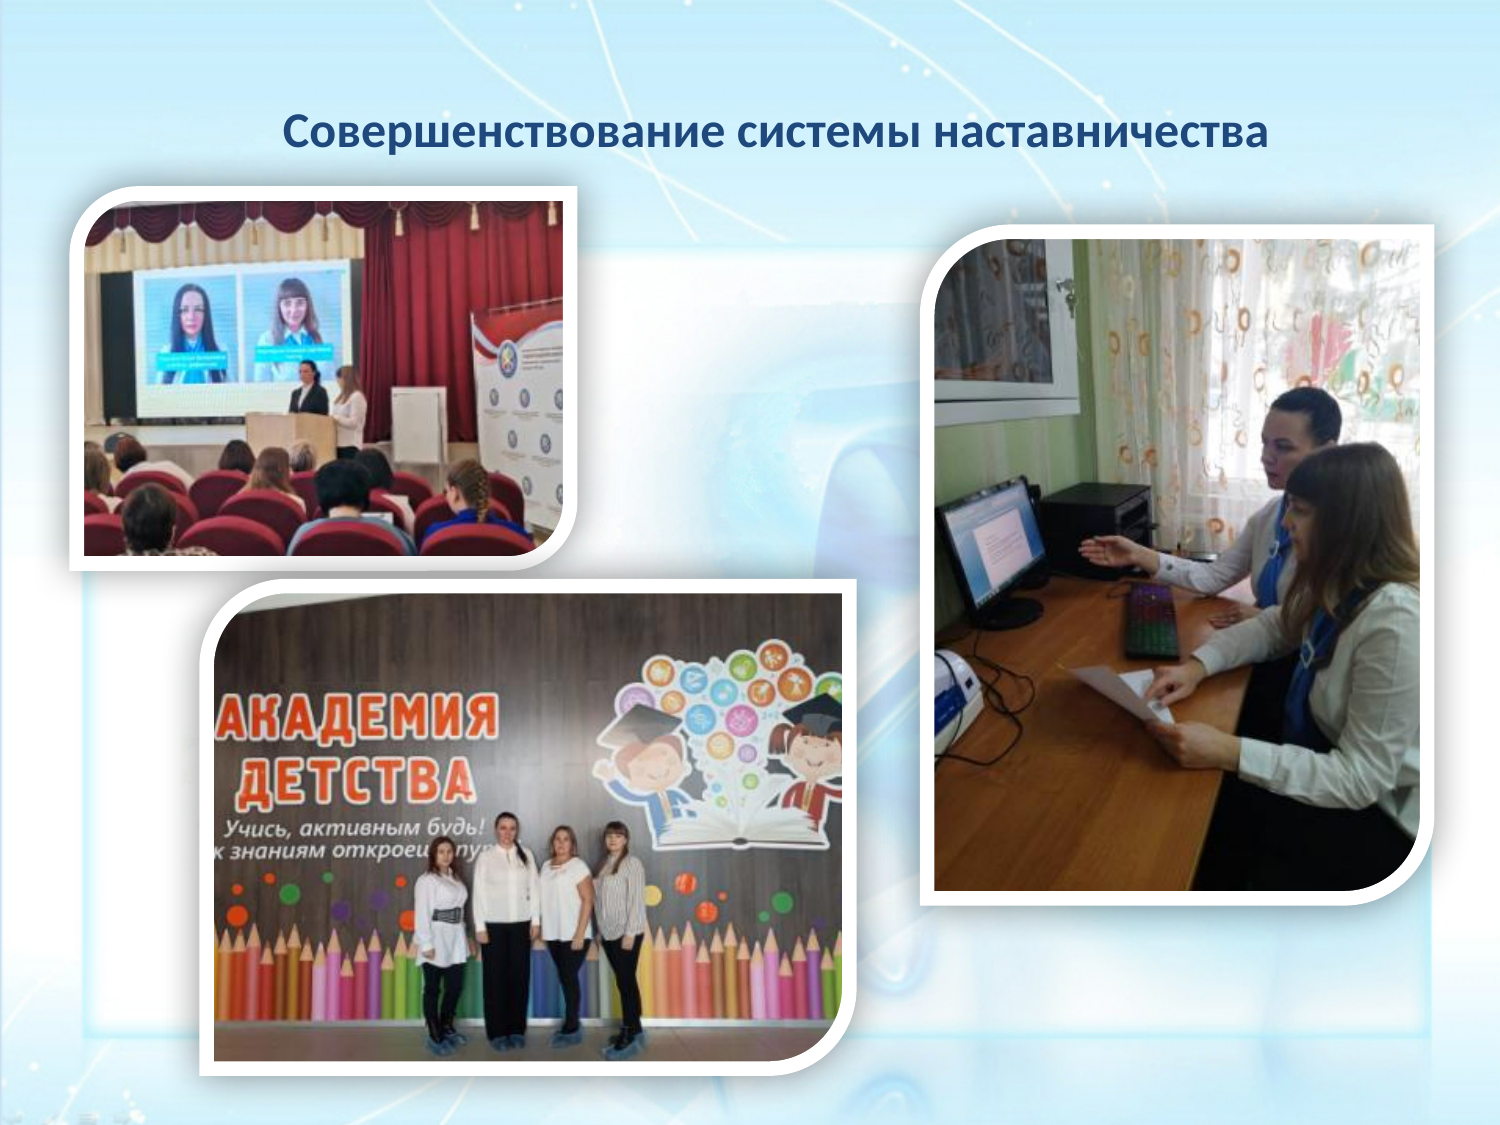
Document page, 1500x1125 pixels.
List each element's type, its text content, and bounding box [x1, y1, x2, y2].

text_box Совершенствование системы наставничества [53, 42, 1500, 213]
picture [0, 0, 1500, 1125]
